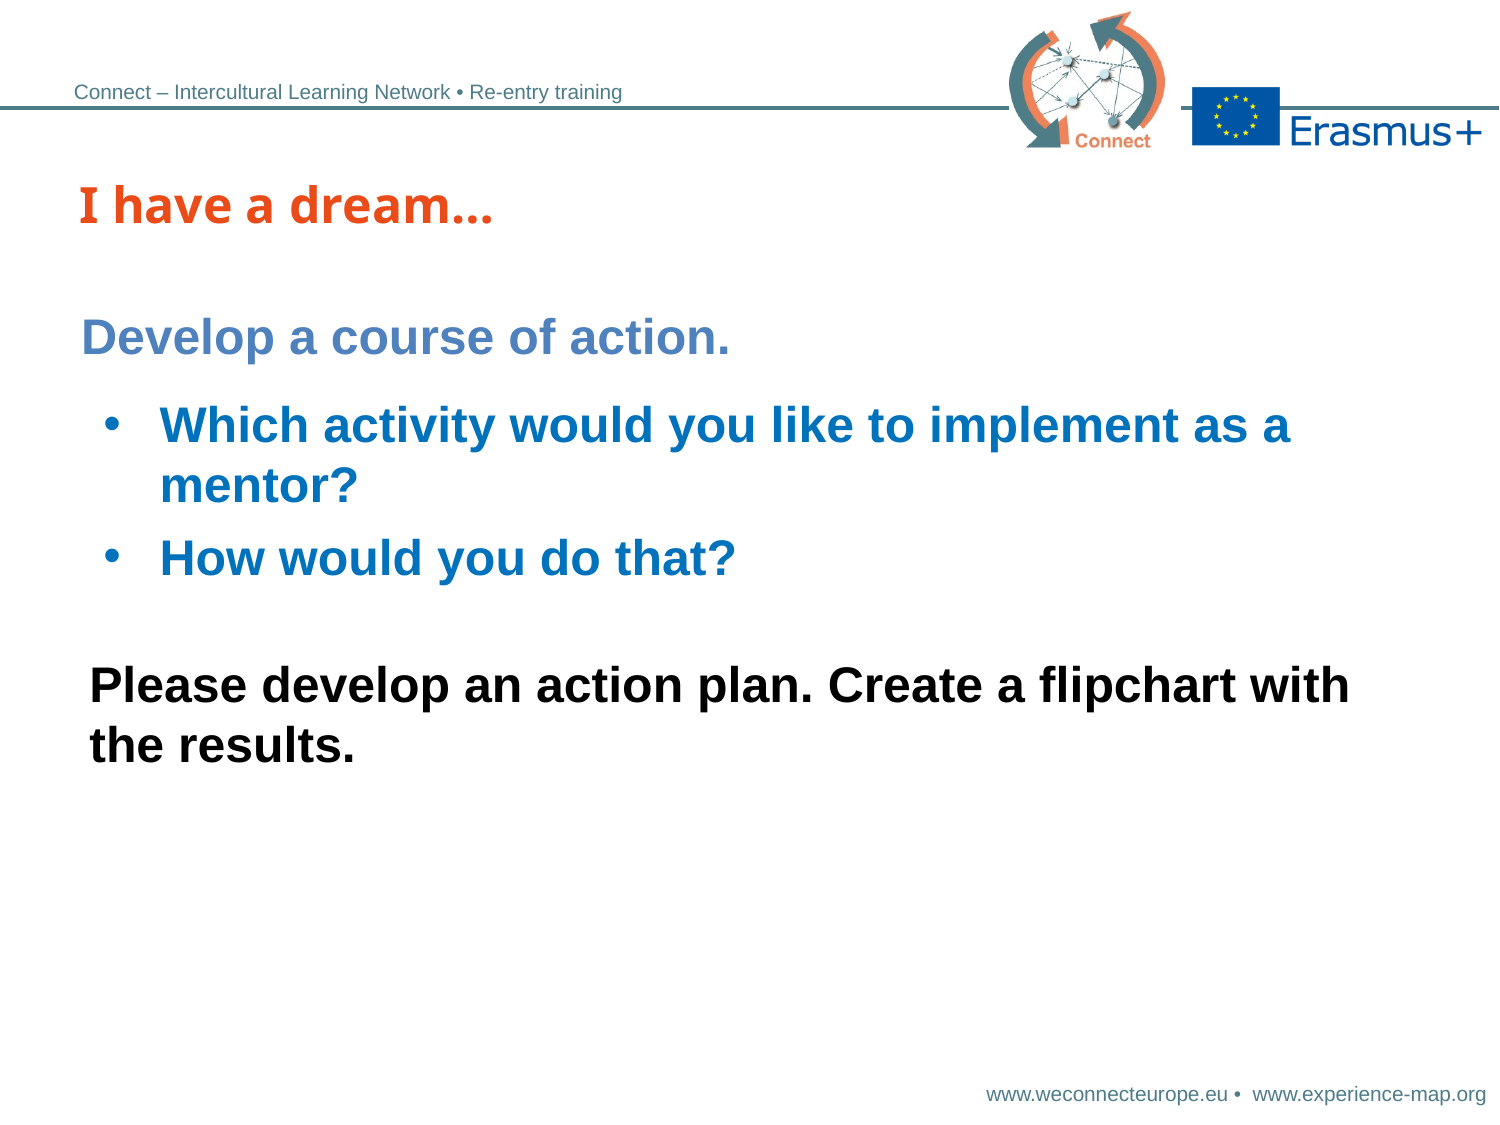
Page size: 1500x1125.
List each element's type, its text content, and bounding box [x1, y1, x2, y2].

text_box Develop a course of action. [66, 297, 1435, 373]
picture [1009, 11, 1498, 162]
text_box Which activity would you like to implement as a mentor? How would you do that? [88, 385, 1500, 593]
text_box Please develop an action plan. Create a flipchart with the results. [74, 645, 1444, 780]
text_box I have a dream… [64, 166, 1436, 241]
